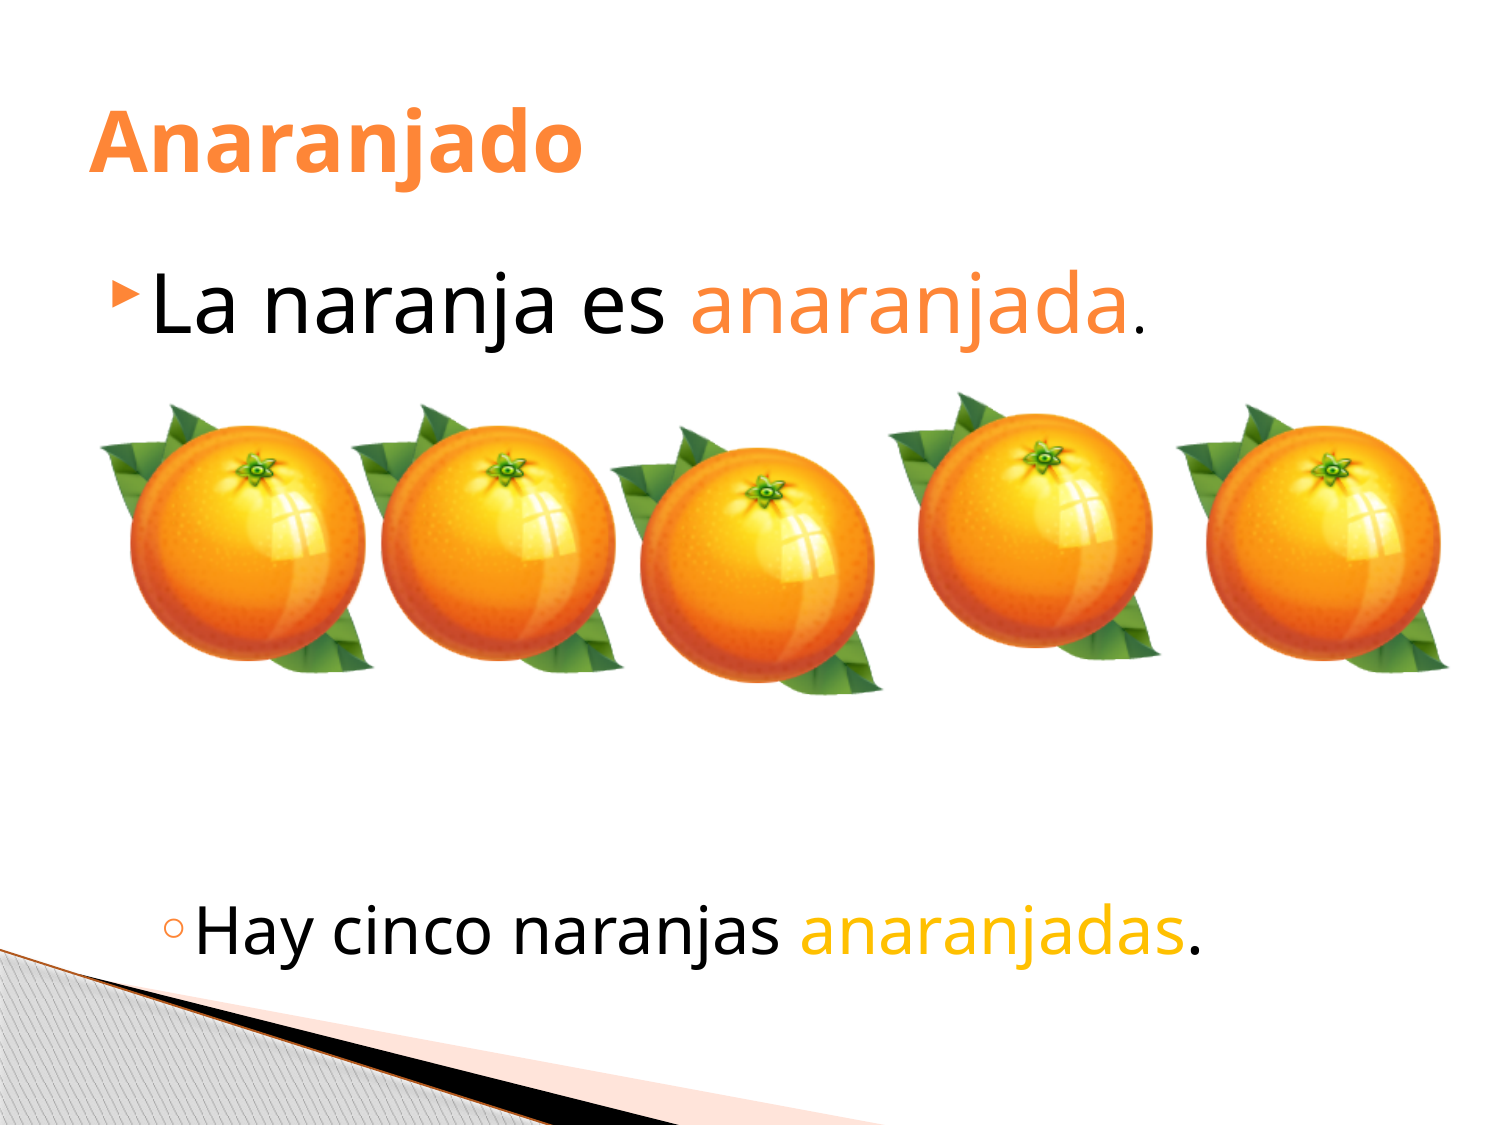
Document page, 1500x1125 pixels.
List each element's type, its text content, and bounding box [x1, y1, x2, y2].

title Anaranjado [75, 45, 1425, 233]
list La naranja es anaranjada. Hay cinco naranjas anaranjadas. [75, 243, 1425, 986]
picture [1174, 399, 1457, 682]
picture [99, 387, 1169, 704]
